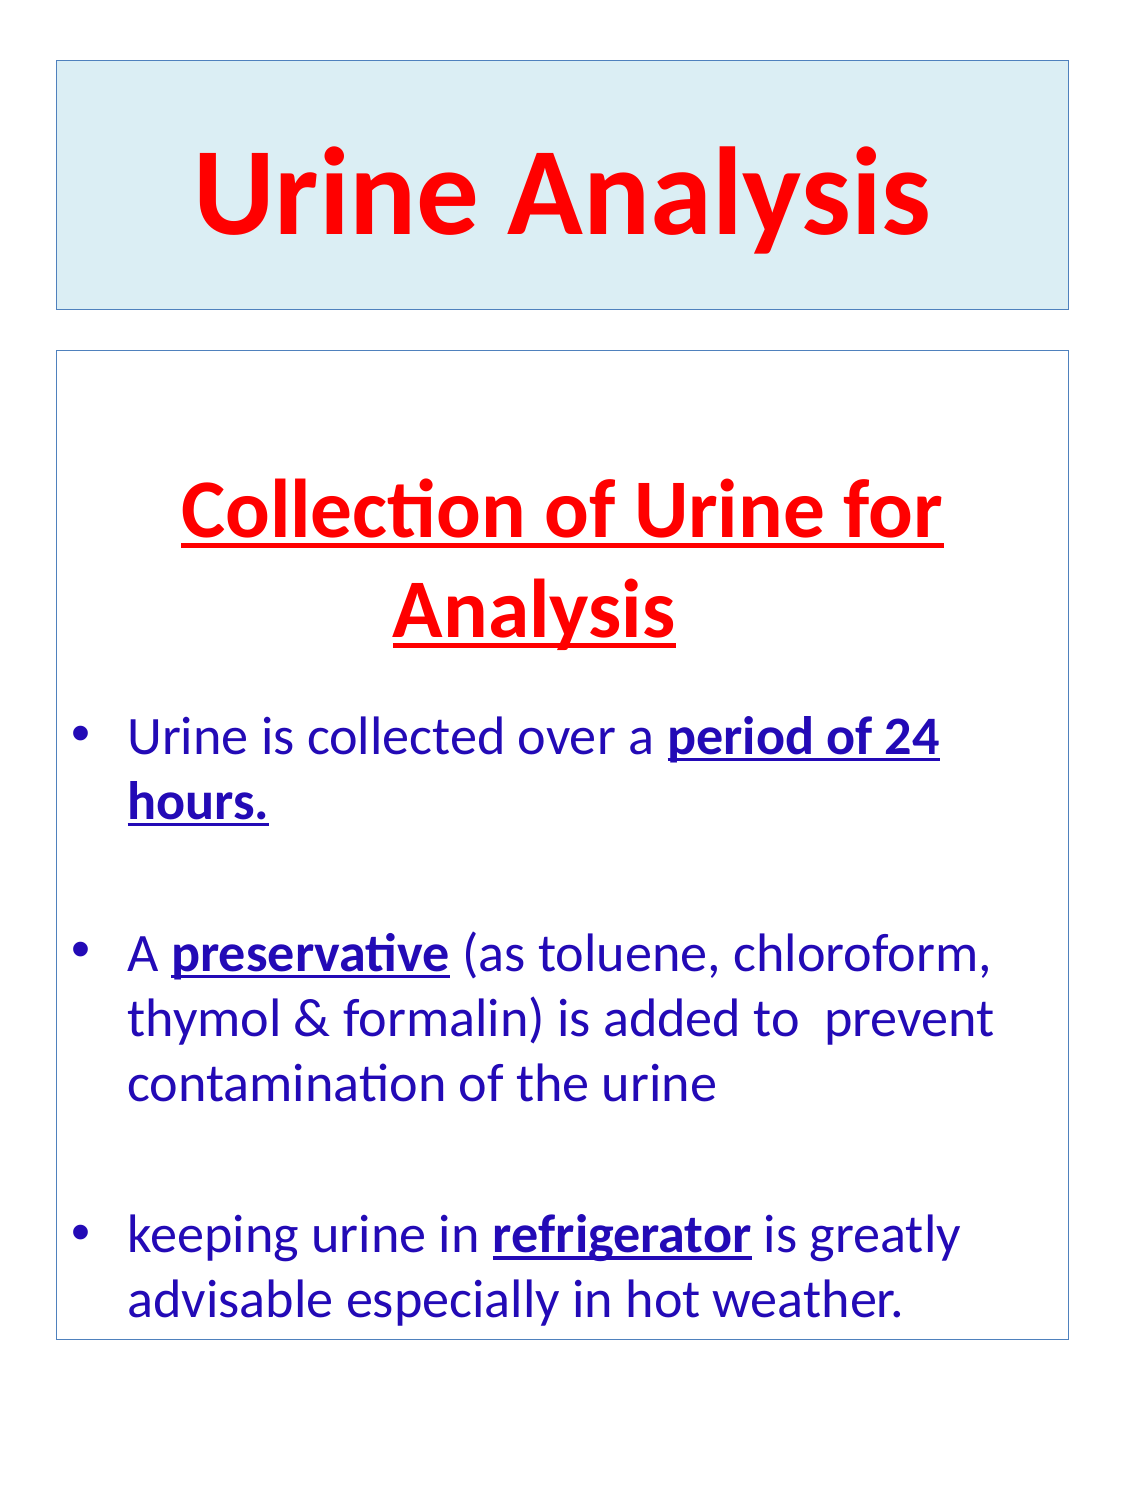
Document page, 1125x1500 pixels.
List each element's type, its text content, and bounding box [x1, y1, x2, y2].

list Collection of Urine for Analysis Urine is collected over a period of 24 hours. A preservative (as toluene, chloroform, thymol & formalin) is added to prevent contamination of the urine keeping urine in refrigerator is greatly advisable especially in hot weather. [56, 350, 1069, 1340]
title Urine Analysis [56, 60, 1069, 310]
